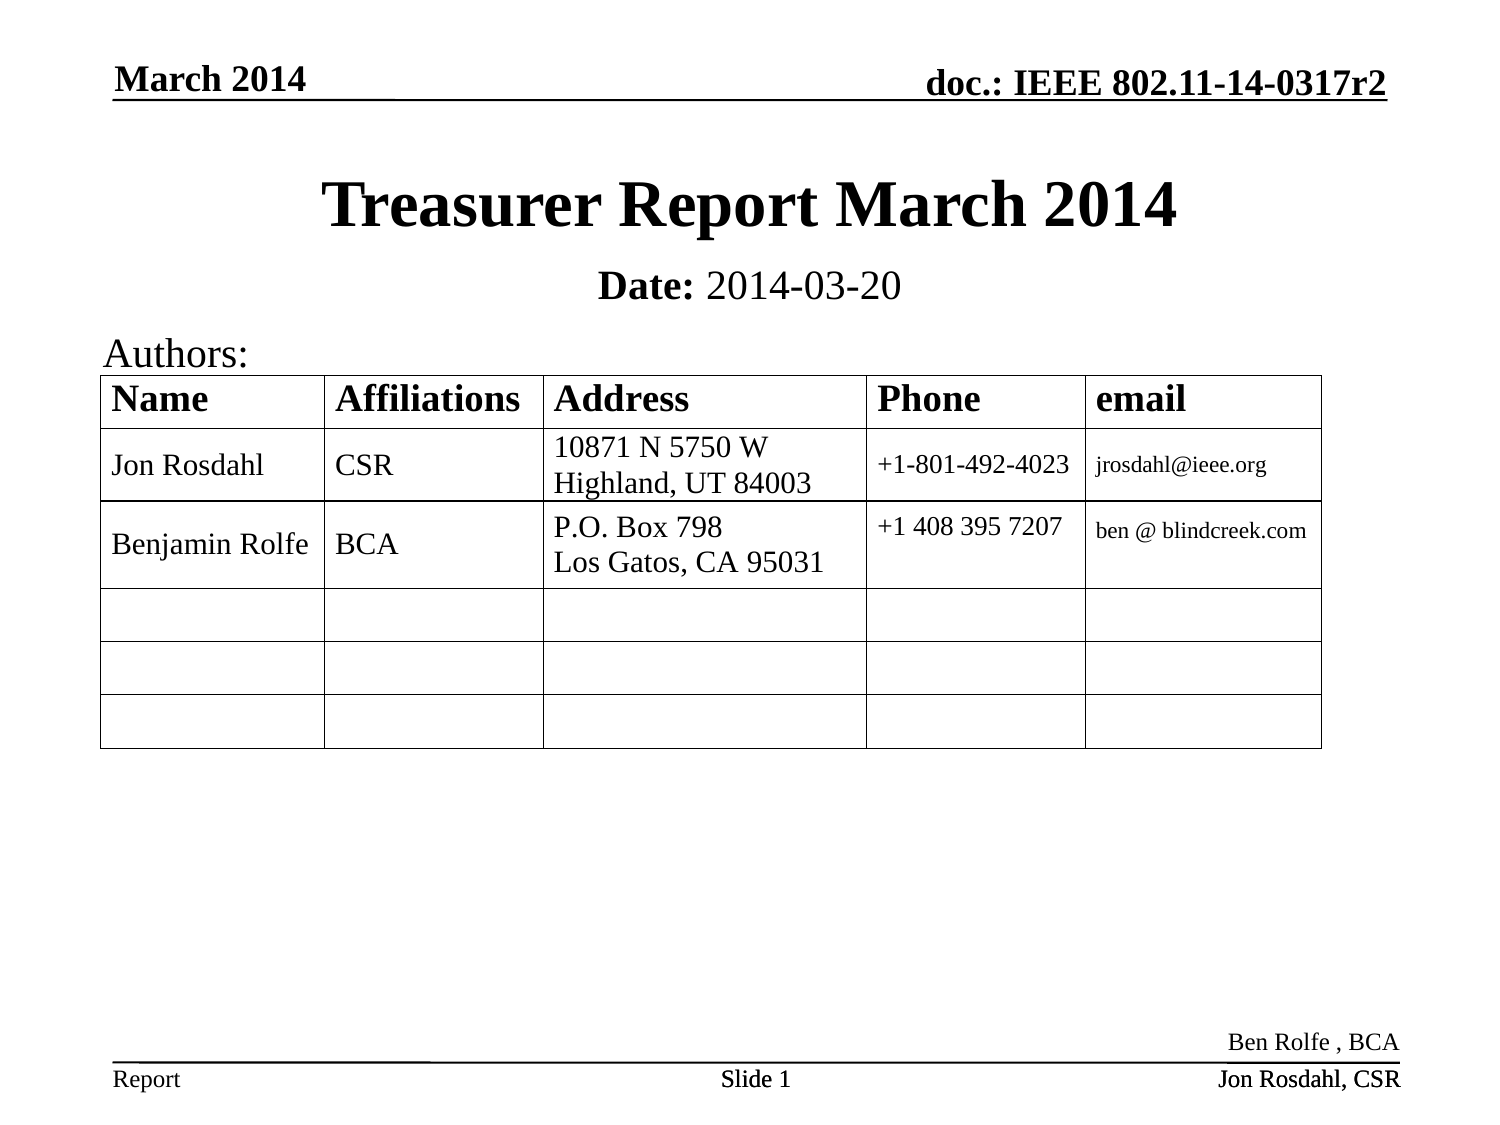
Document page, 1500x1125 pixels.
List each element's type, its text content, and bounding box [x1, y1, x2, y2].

footer Jon Rosdahl, CSR [878, 1061, 1402, 1093]
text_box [85, 374, 1351, 826]
title Treasurer Report March 2014 [112, 112, 1388, 249]
text_box Slide 1 [712, 1062, 800, 1122]
text_box Authors: [87, 318, 325, 373]
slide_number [114, 54, 423, 100]
text_box Ben Rolfe , BCA [1212, 1025, 1400, 1056]
text_box Jon Rosdahl, CSR [902, 1062, 1402, 1092]
list Date: 2014-03-20 [112, 249, 1388, 316]
